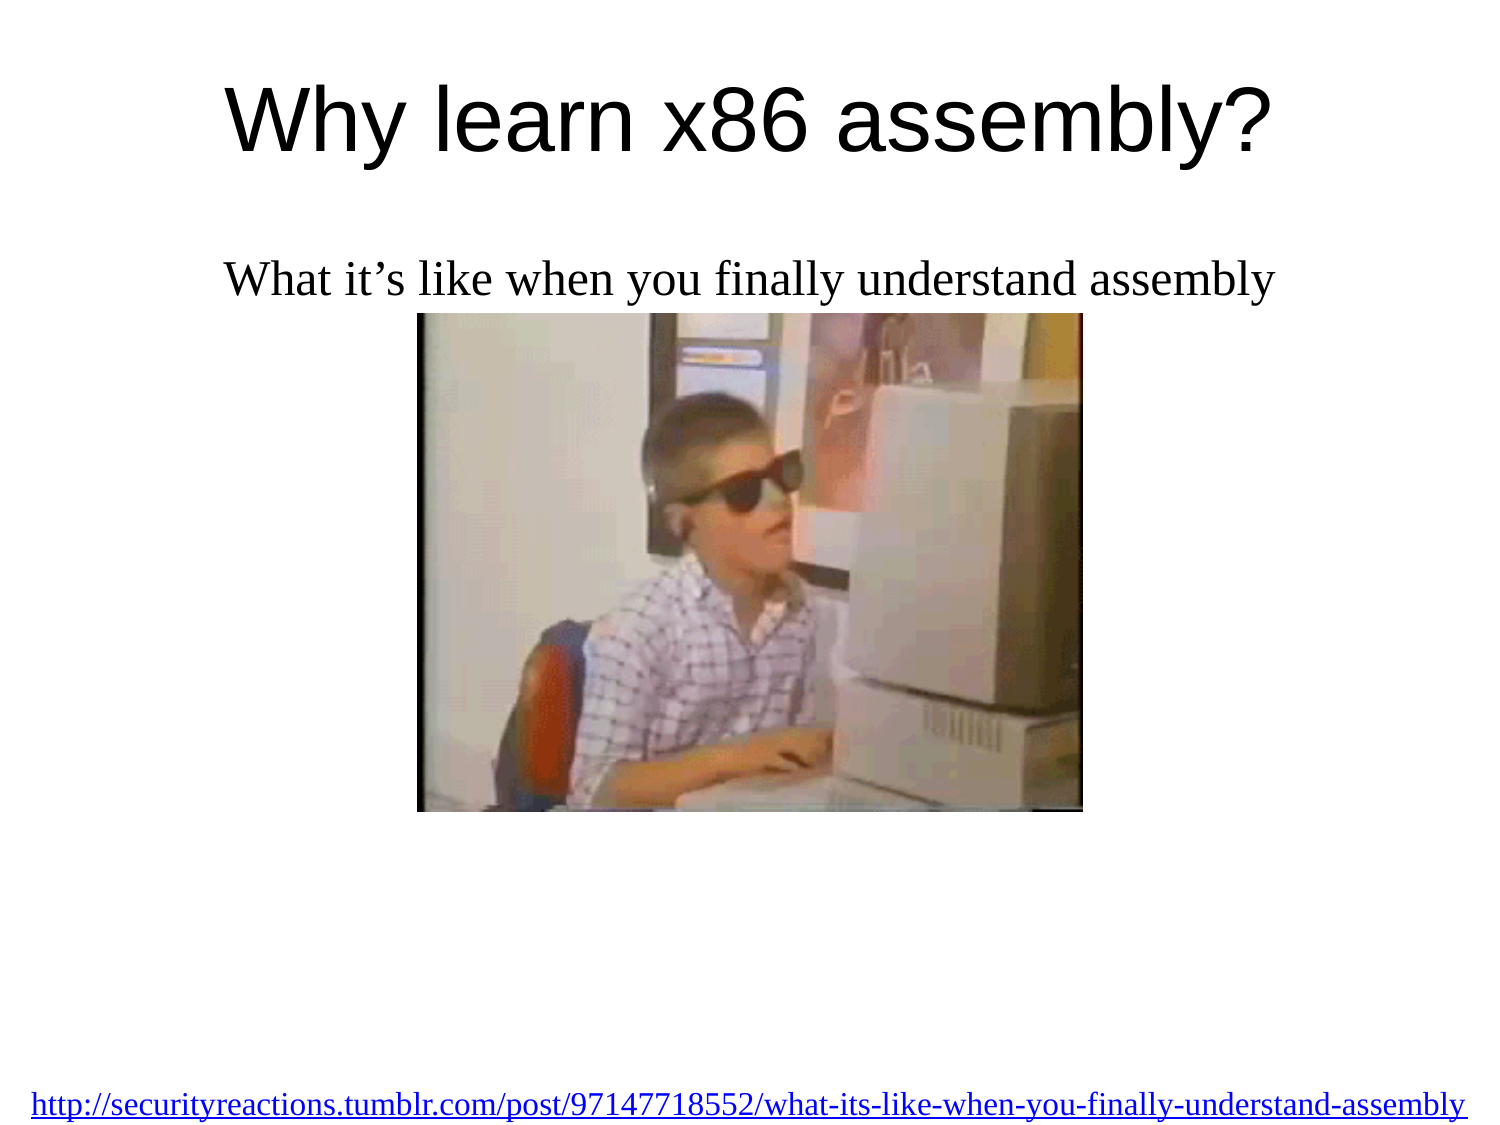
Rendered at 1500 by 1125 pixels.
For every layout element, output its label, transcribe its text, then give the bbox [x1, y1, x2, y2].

text_box http://securityreactions.tumblr.com/post/97147718552/what-its-like-when-you-finally-understand-assembly [23, 1074, 1477, 1125]
text_box Why learn x86 assembly? [112, 59, 1388, 170]
text_box What it’s like when you finally understand assembly [215, 238, 1285, 313]
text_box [416, 312, 1084, 813]
